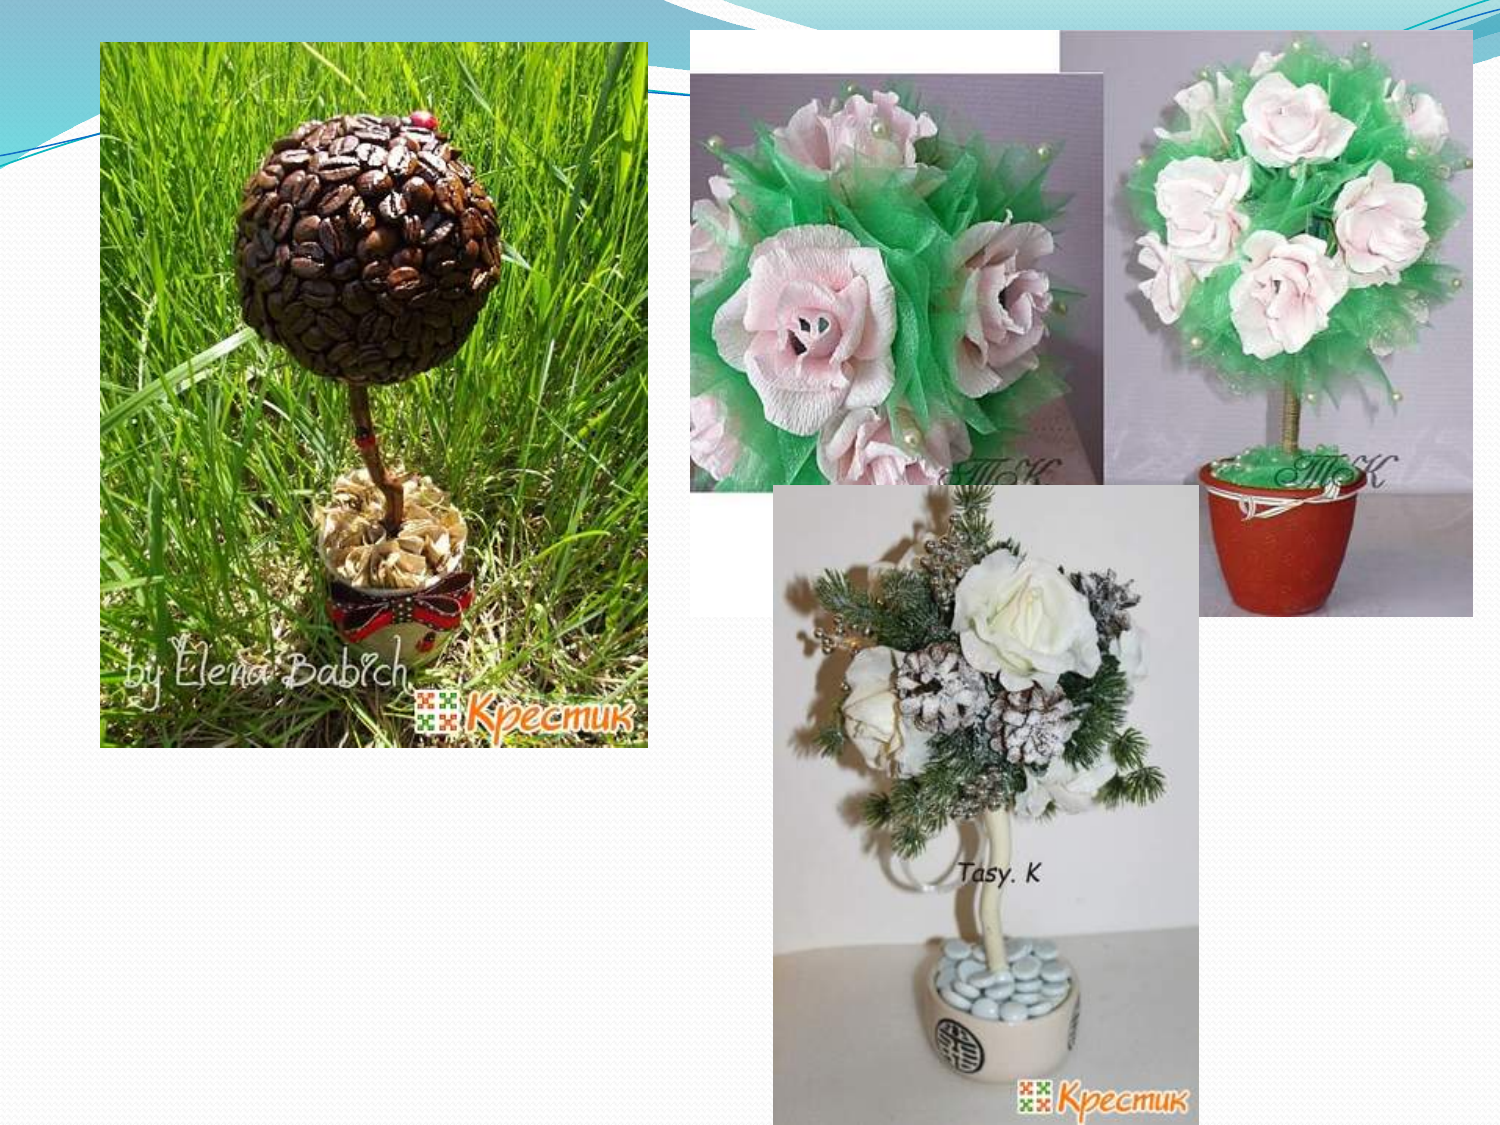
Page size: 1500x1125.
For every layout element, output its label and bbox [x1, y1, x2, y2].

picture [690, 30, 1473, 1125]
picture [100, 42, 648, 748]
